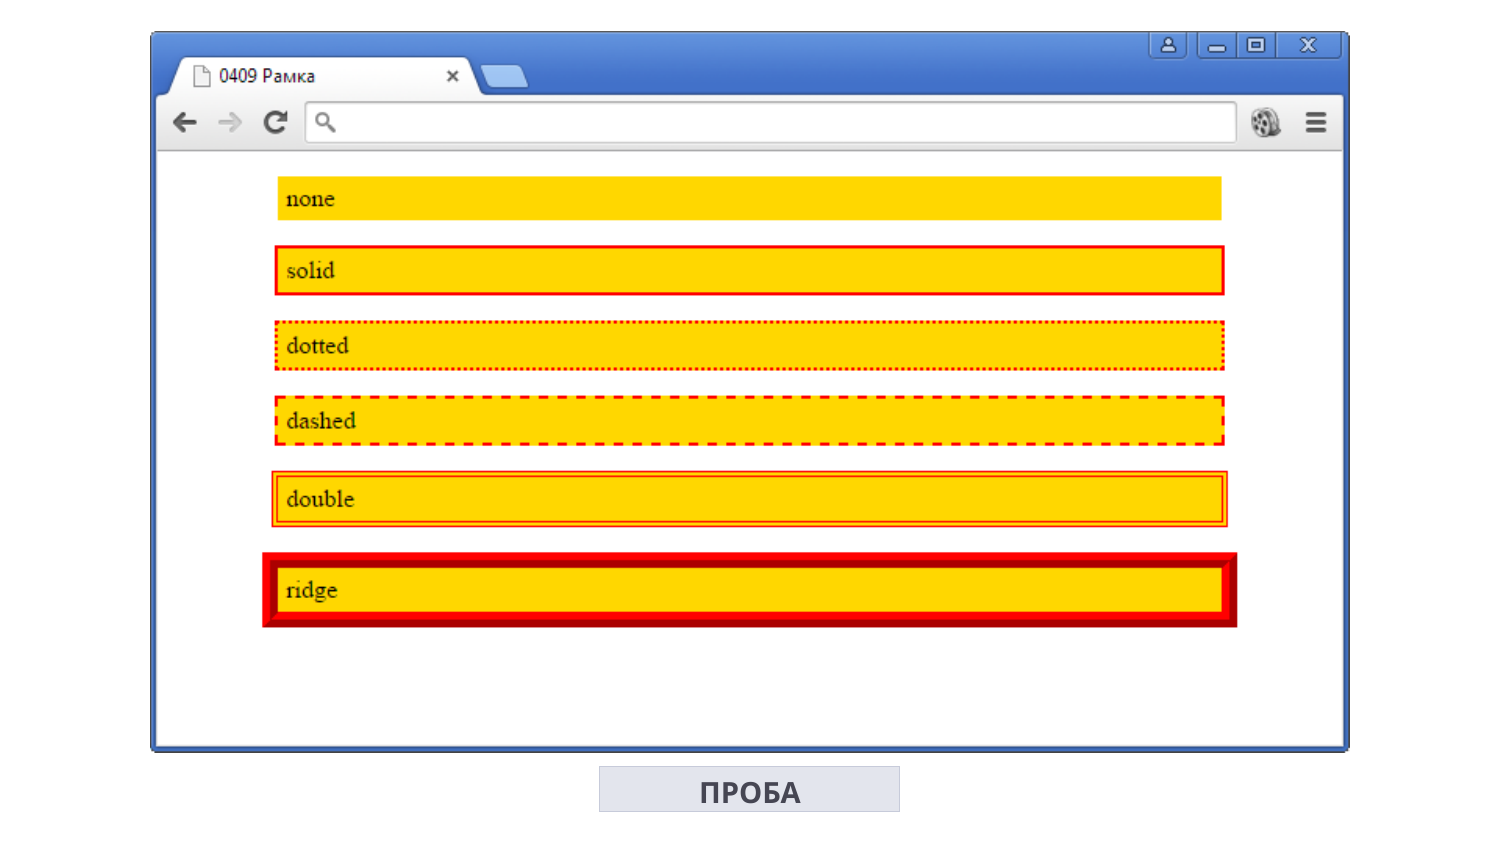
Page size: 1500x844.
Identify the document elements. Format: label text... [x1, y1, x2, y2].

picture [149, 31, 1351, 753]
text_box ПРОБА [599, 766, 900, 812]
